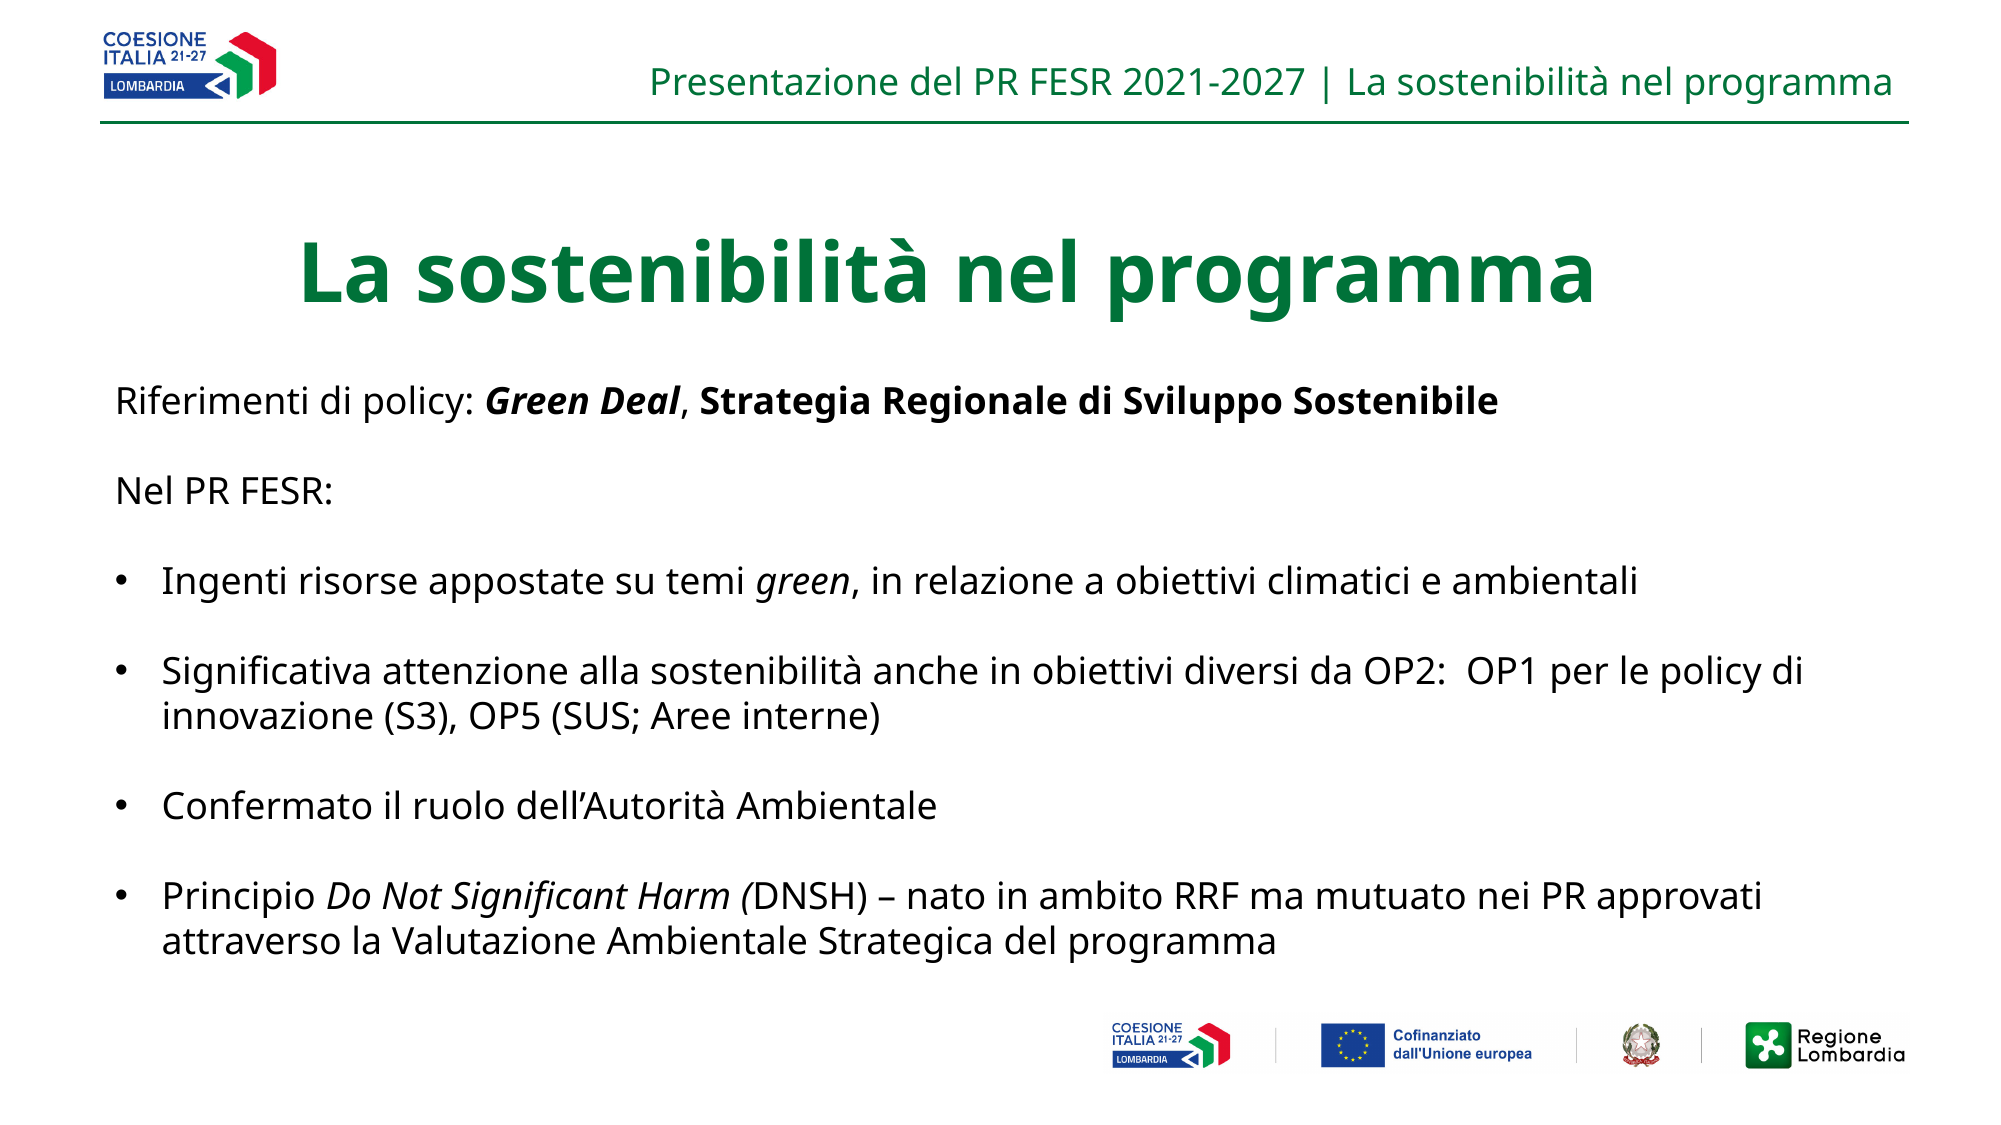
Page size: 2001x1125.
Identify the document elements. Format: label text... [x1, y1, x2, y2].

picture [90, 16, 291, 115]
text_box Riferimenti di policy: Green Deal, Strategia Regionale di Sviluppo Sostenibile Nel PR FESR: Ingenti risorse appostate su temi green, in relazione a obiettivi climatici e ambientali Significativa attenzione alla sostenibilità anche in obiettivi diversi da OP2: OP1 per le policy di innovazione (S3), OP5 (SUS; Aree interne) Confermato il ruolo dell’Autorità Ambientale Principio Do Not Significant Harm (DNSH) – nato in ambito RRF ma mutuato nei PR approvati attraverso la Valutazione Ambientale Strategica del programma [99, 279, 1910, 970]
picture [1103, 1012, 1910, 1074]
text_box Presentazione del PR FESR 2021-2027 | La sostenibilità nel programma [291, 50, 1910, 111]
text_box La sostenibilità nel programma [99, 186, 1910, 279]
